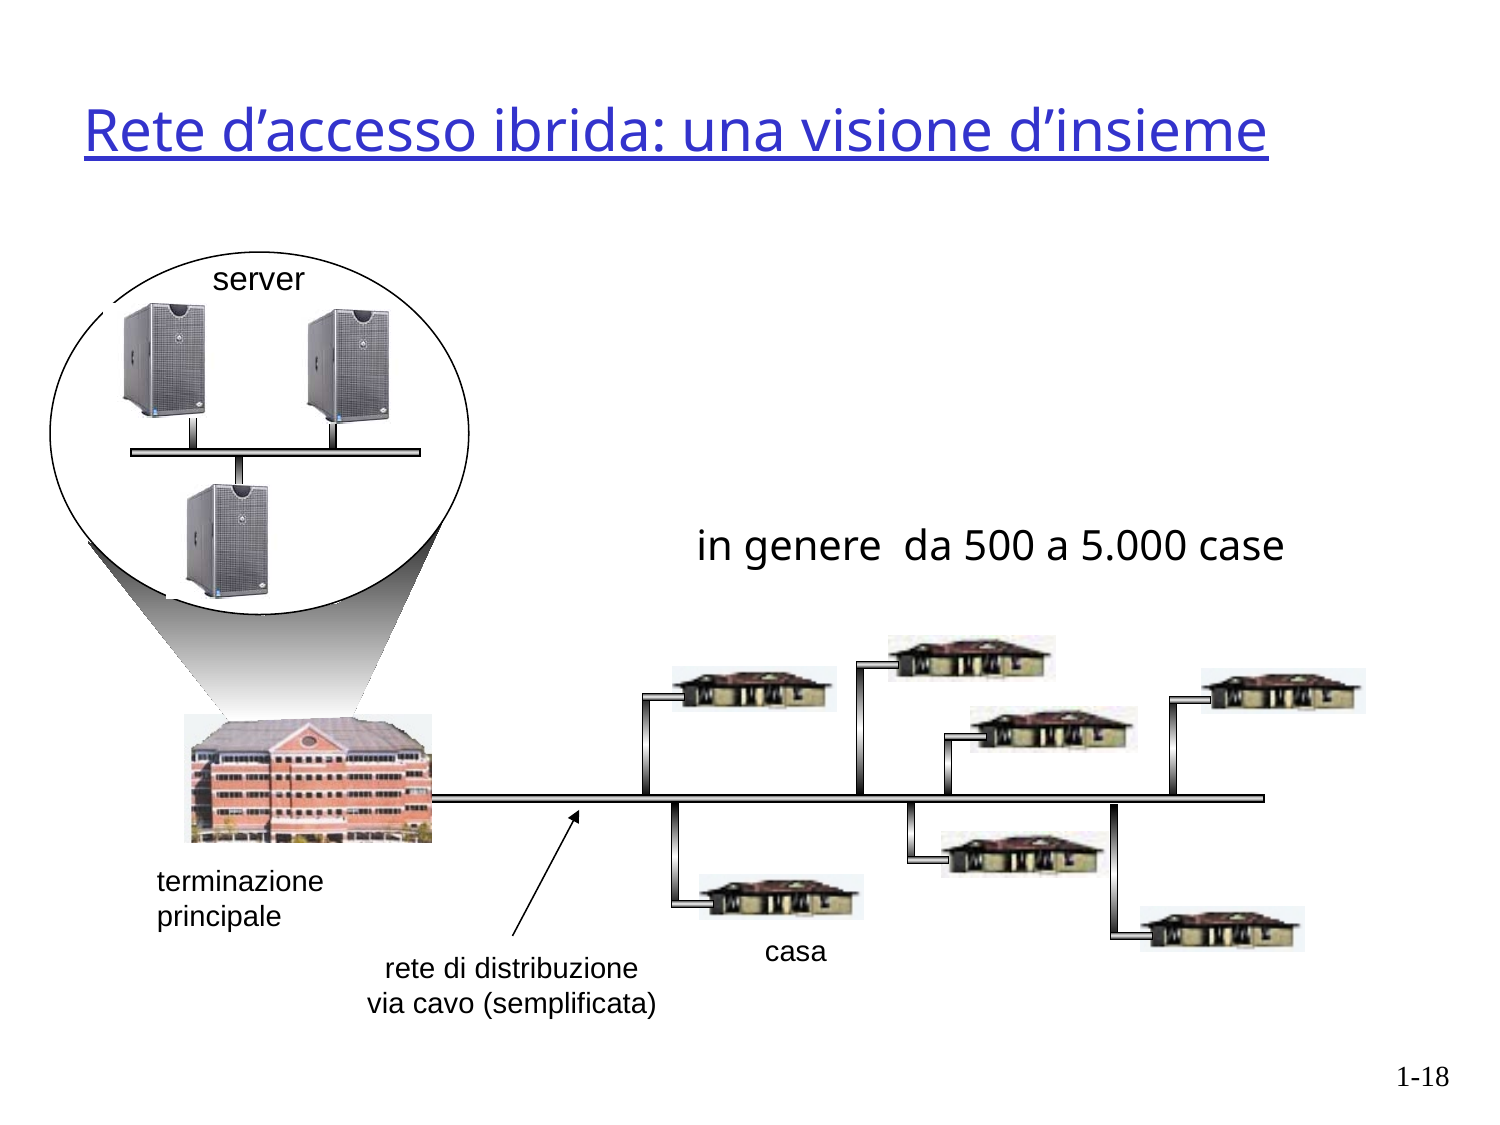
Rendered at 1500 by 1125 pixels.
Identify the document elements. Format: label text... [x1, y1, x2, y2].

slide_number 1-18 [1362, 1049, 1465, 1125]
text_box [944, 732, 987, 796]
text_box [49, 249, 469, 722]
text_box [689, 795, 855, 803]
text_box [512, 809, 580, 936]
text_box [856, 660, 899, 796]
text_box [987, 795, 1164, 803]
text_box terminazione principale [142, 854, 472, 941]
picture [1140, 905, 1306, 952]
picture [671, 666, 837, 712]
text_box rete di distribuzione via cavo (semplificata)‏ [352, 941, 672, 1027]
picture [184, 722, 432, 844]
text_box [1168, 696, 1211, 800]
picture [1200, 668, 1366, 715]
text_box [1110, 804, 1153, 940]
text_box casa [749, 929, 842, 975]
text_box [642, 693, 685, 798]
title Rete d’accesso ibrida: una visione d’insieme [68, 34, 1419, 223]
text_box [900, 795, 940, 803]
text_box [906, 801, 949, 865]
text_box in genere da 500 a 5.000 case [681, 510, 1301, 577]
picture [941, 831, 1109, 878]
picture [888, 635, 1056, 682]
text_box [671, 803, 714, 908]
picture [698, 874, 864, 921]
picture [970, 706, 1138, 753]
text_box [1214, 795, 1264, 803]
text_box [438, 795, 638, 803]
